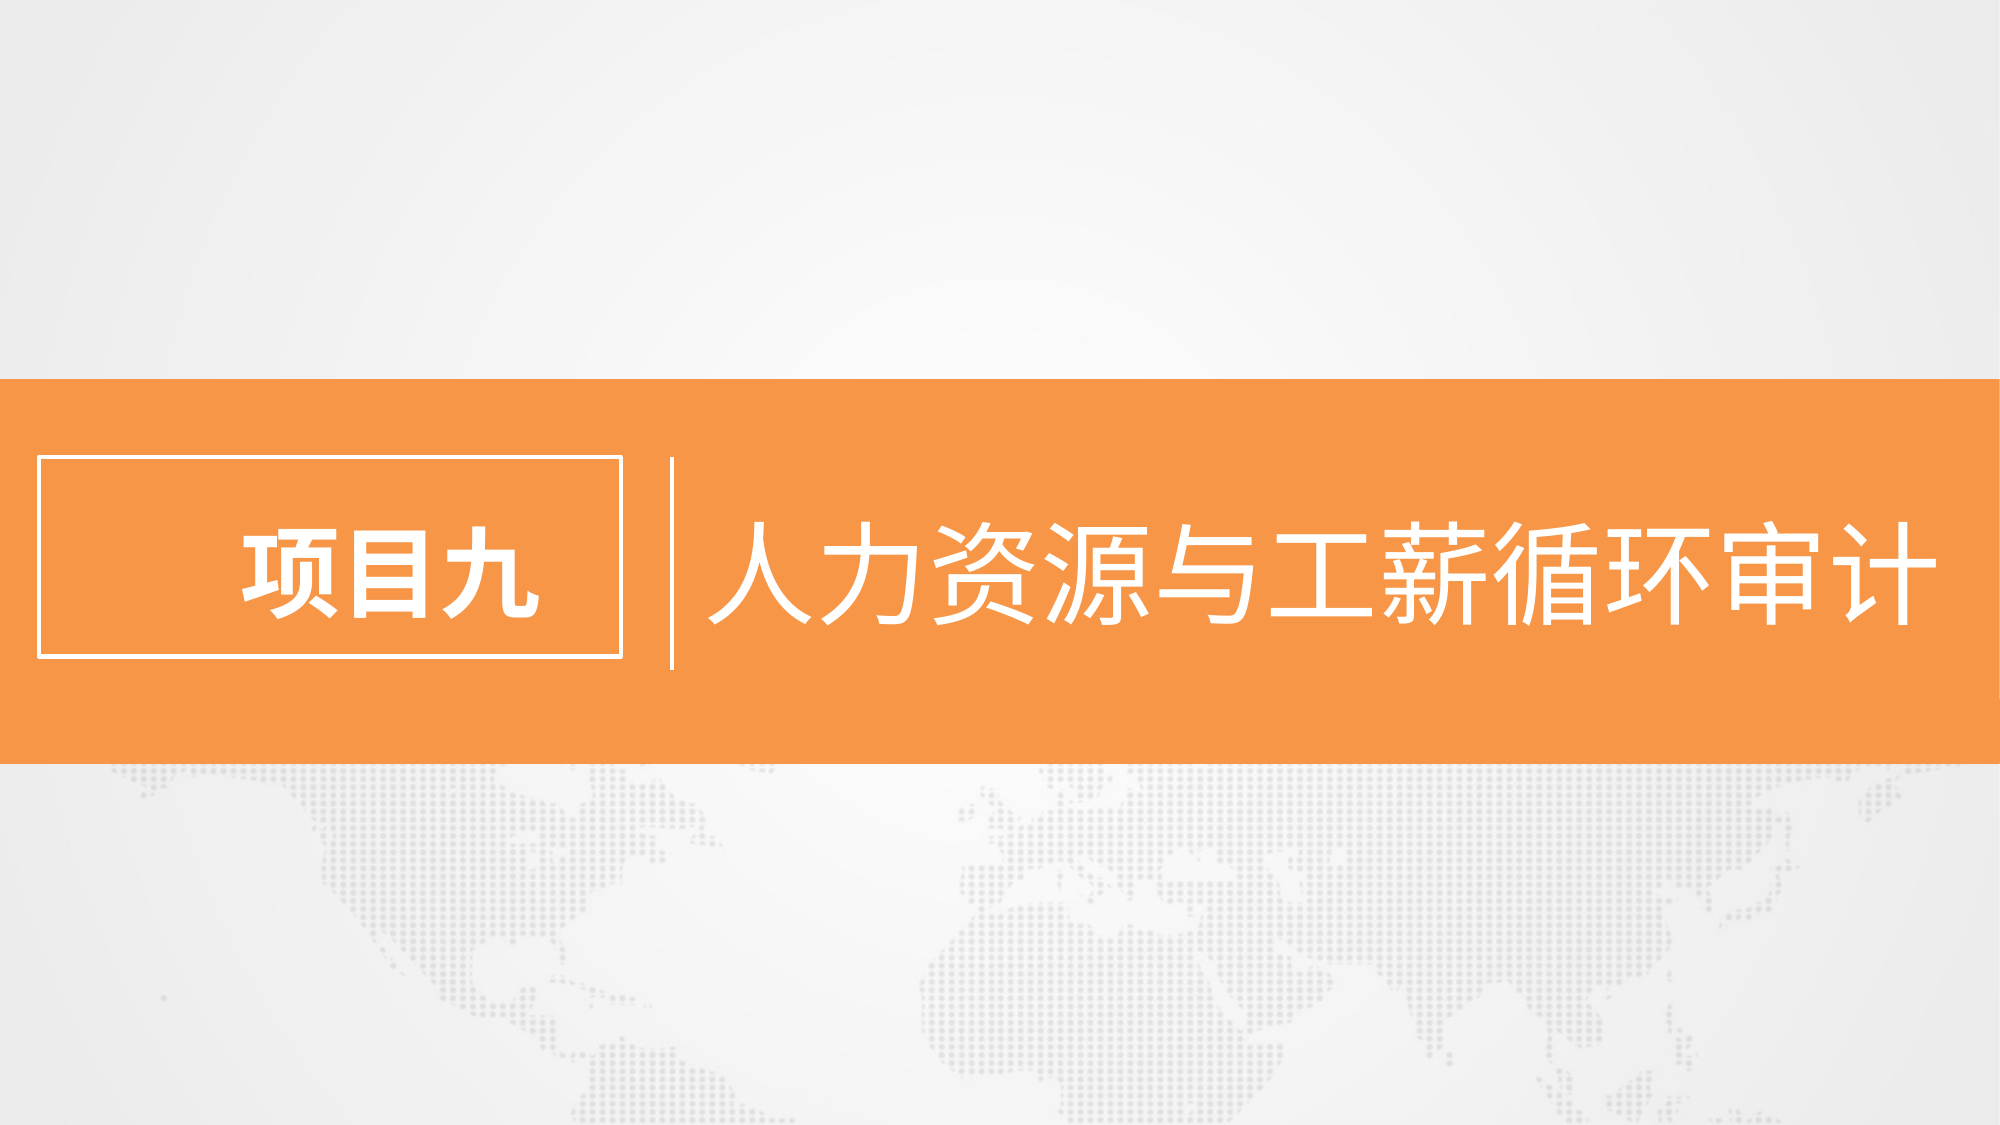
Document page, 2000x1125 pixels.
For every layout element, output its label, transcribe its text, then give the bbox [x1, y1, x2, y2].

text_box [37, 455, 623, 659]
text_box 人力资源与工薪循环审计 [683, 496, 1961, 647]
picture [0, 0, 2000, 377]
text_box [0, 377, 2000, 765]
text_box 项目九 [676, 503, 682, 638]
picture [0, 765, 2000, 1125]
text_box 项目九 [99, 503, 667, 638]
